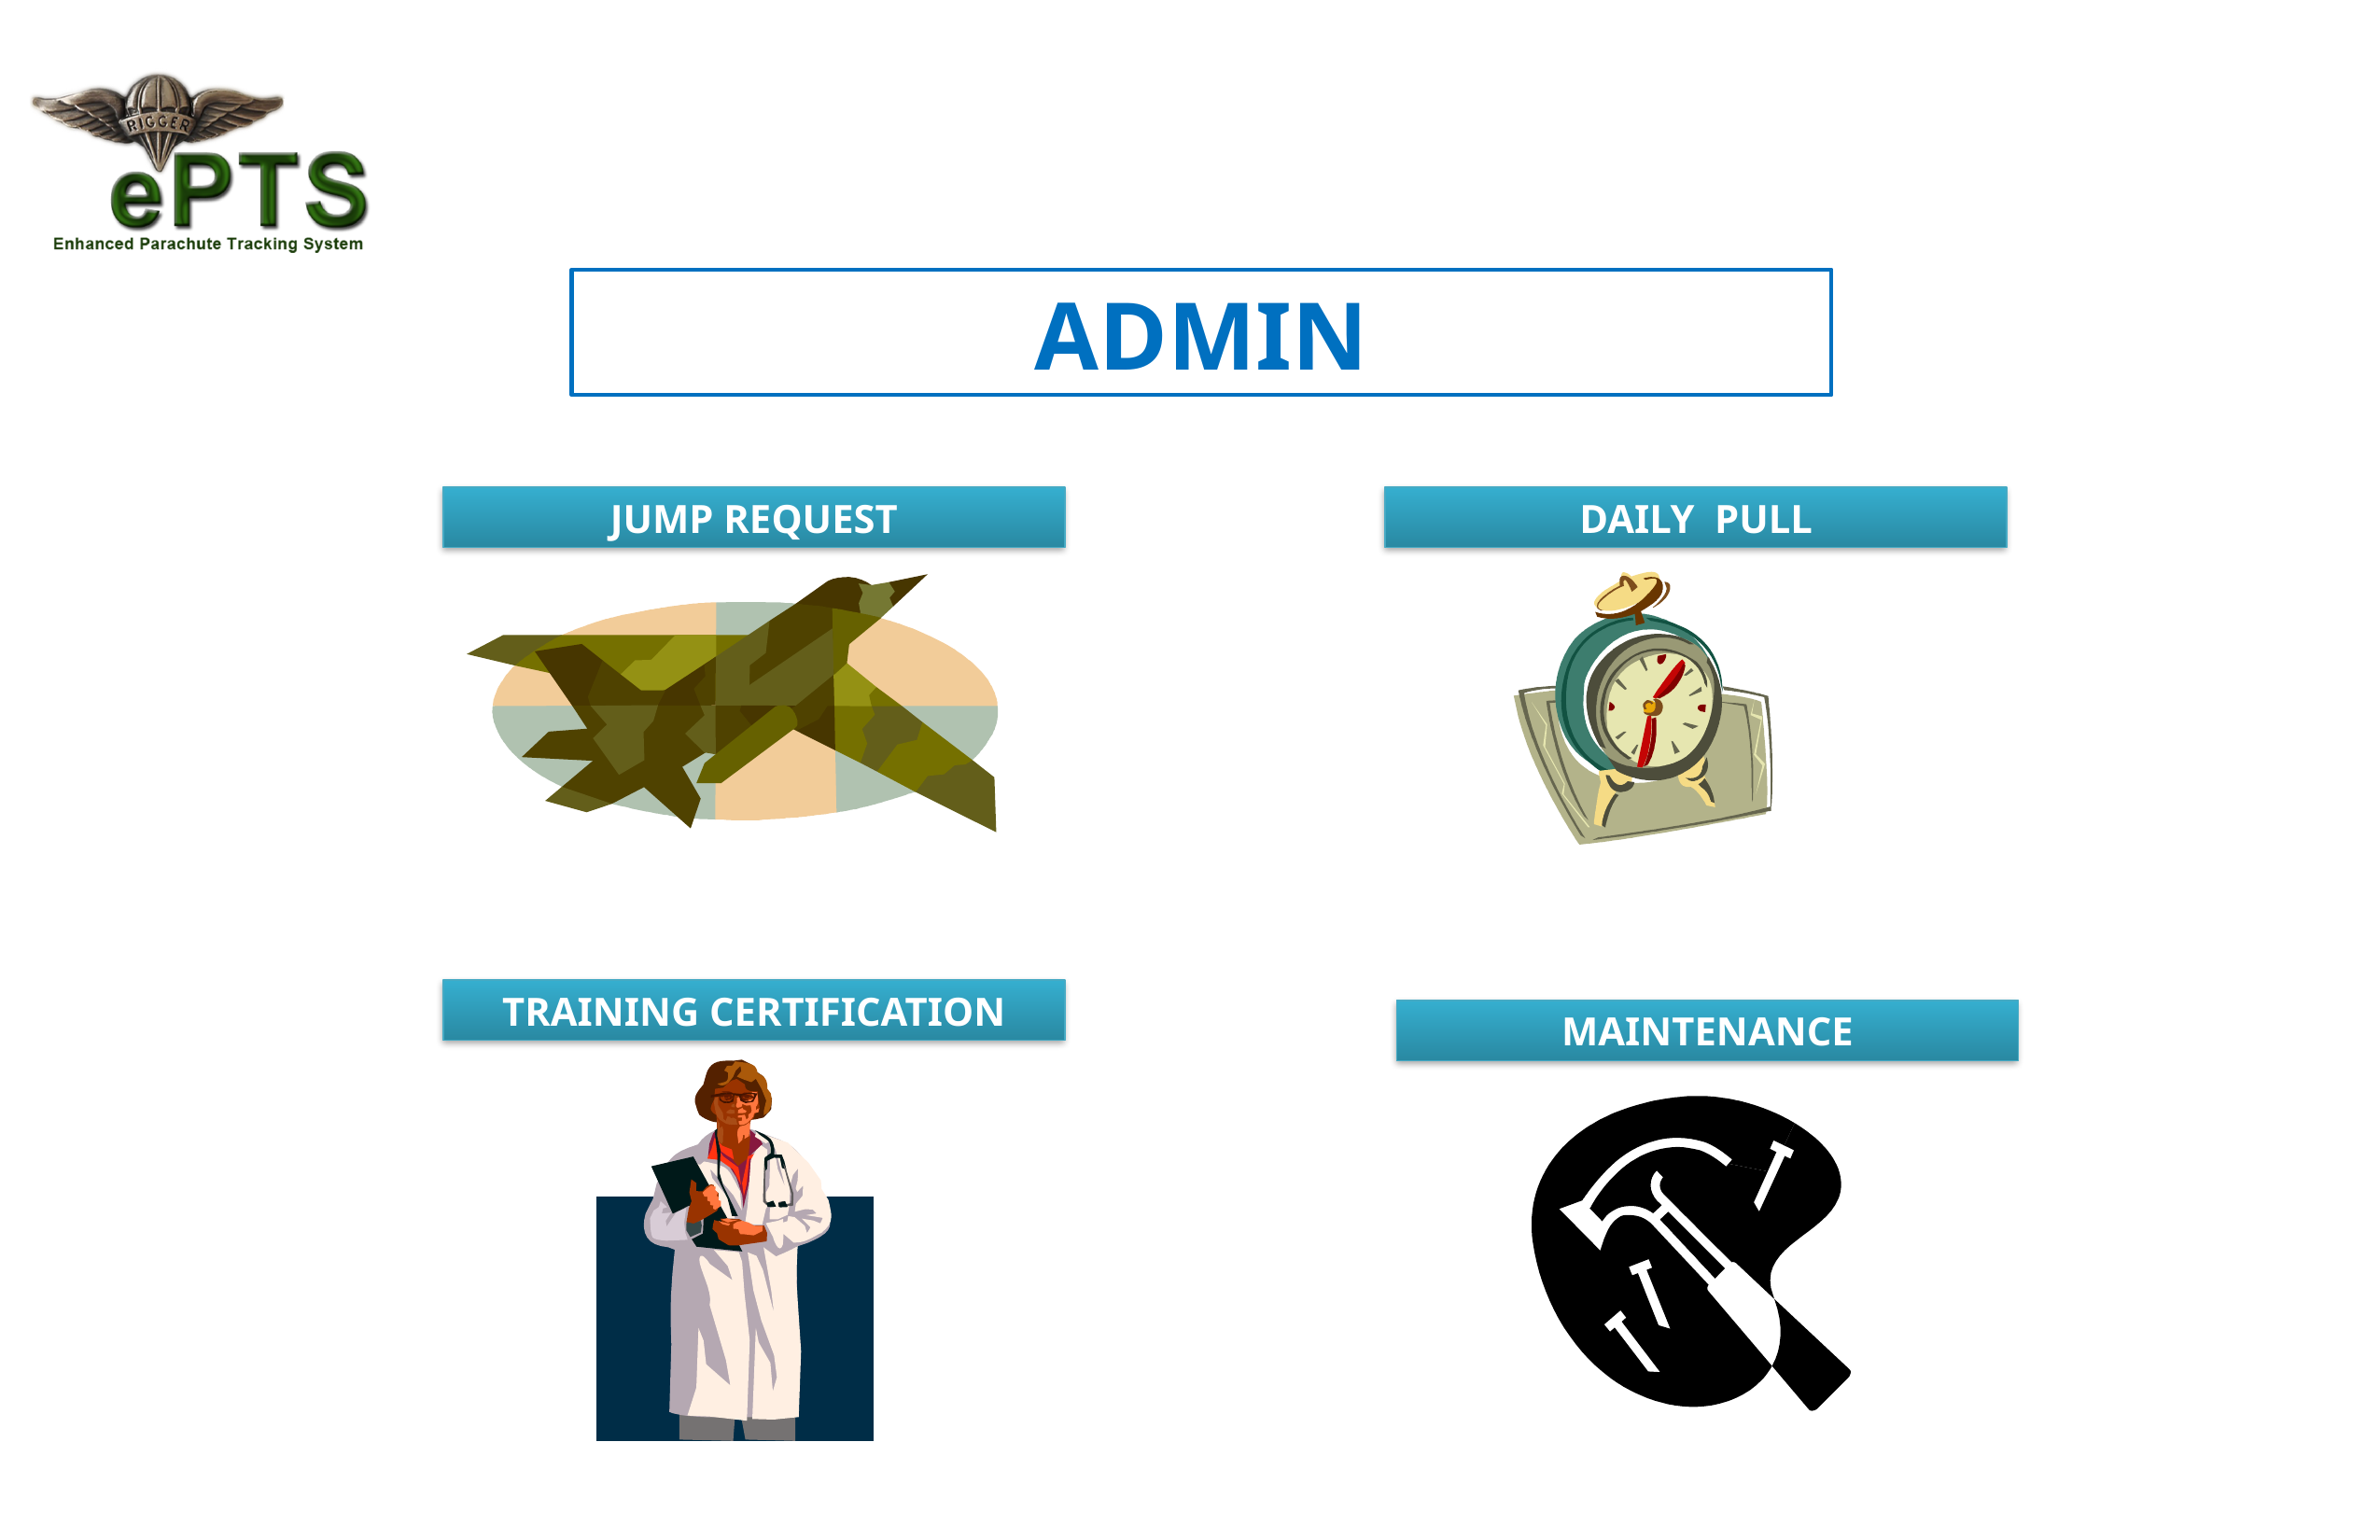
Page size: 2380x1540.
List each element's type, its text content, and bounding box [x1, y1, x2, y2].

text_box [1384, 486, 2008, 849]
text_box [442, 979, 1066, 1441]
text_box ADMIN [569, 268, 1833, 397]
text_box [1396, 1000, 2019, 1412]
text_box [442, 486, 1066, 838]
picture [22, 46, 374, 257]
